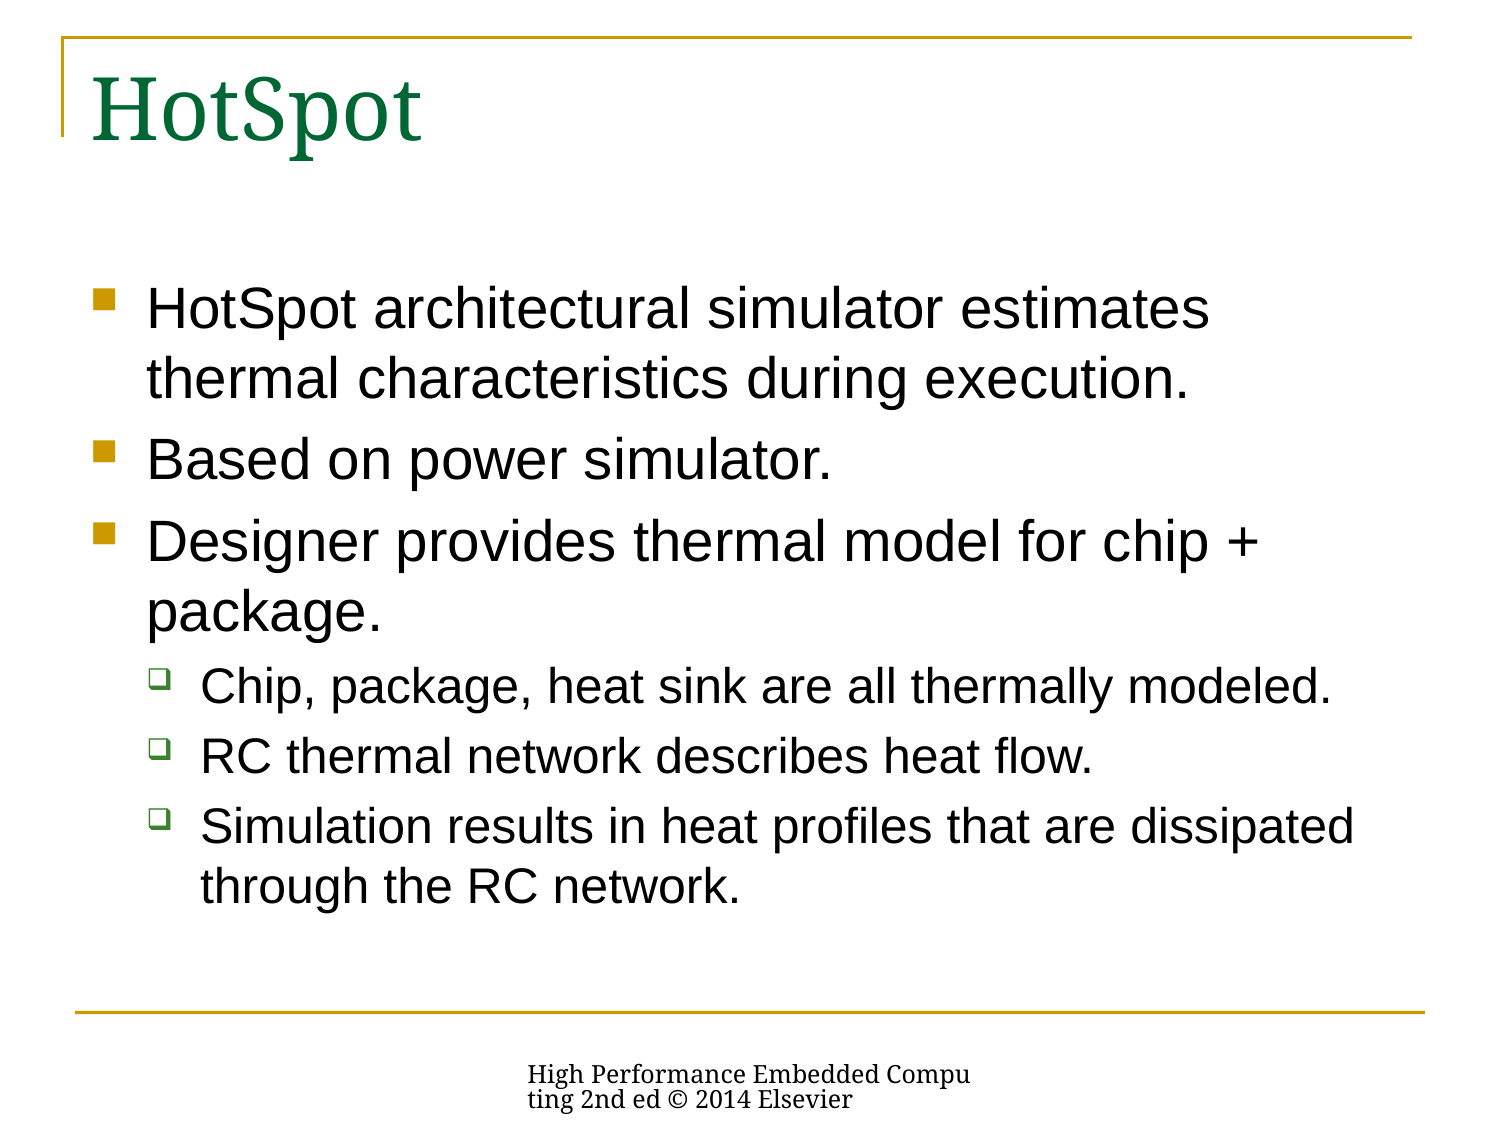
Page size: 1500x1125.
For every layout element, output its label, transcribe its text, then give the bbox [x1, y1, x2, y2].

list HotSpot architectural simulator estimates thermal characteristics during execution. Based on power simulator. Designer provides thermal model for chip + package. Chip, package, heat sink are all thermally modeled. RC thermal network describes heat flow. Simulation results in heat profiles that are dissipated through the RC network. [75, 262, 1425, 1006]
title HotSpot [75, 45, 1425, 233]
footer High Performance Embedded Computing 2nd ed © 2014 Elsevier [512, 1025, 988, 1100]
